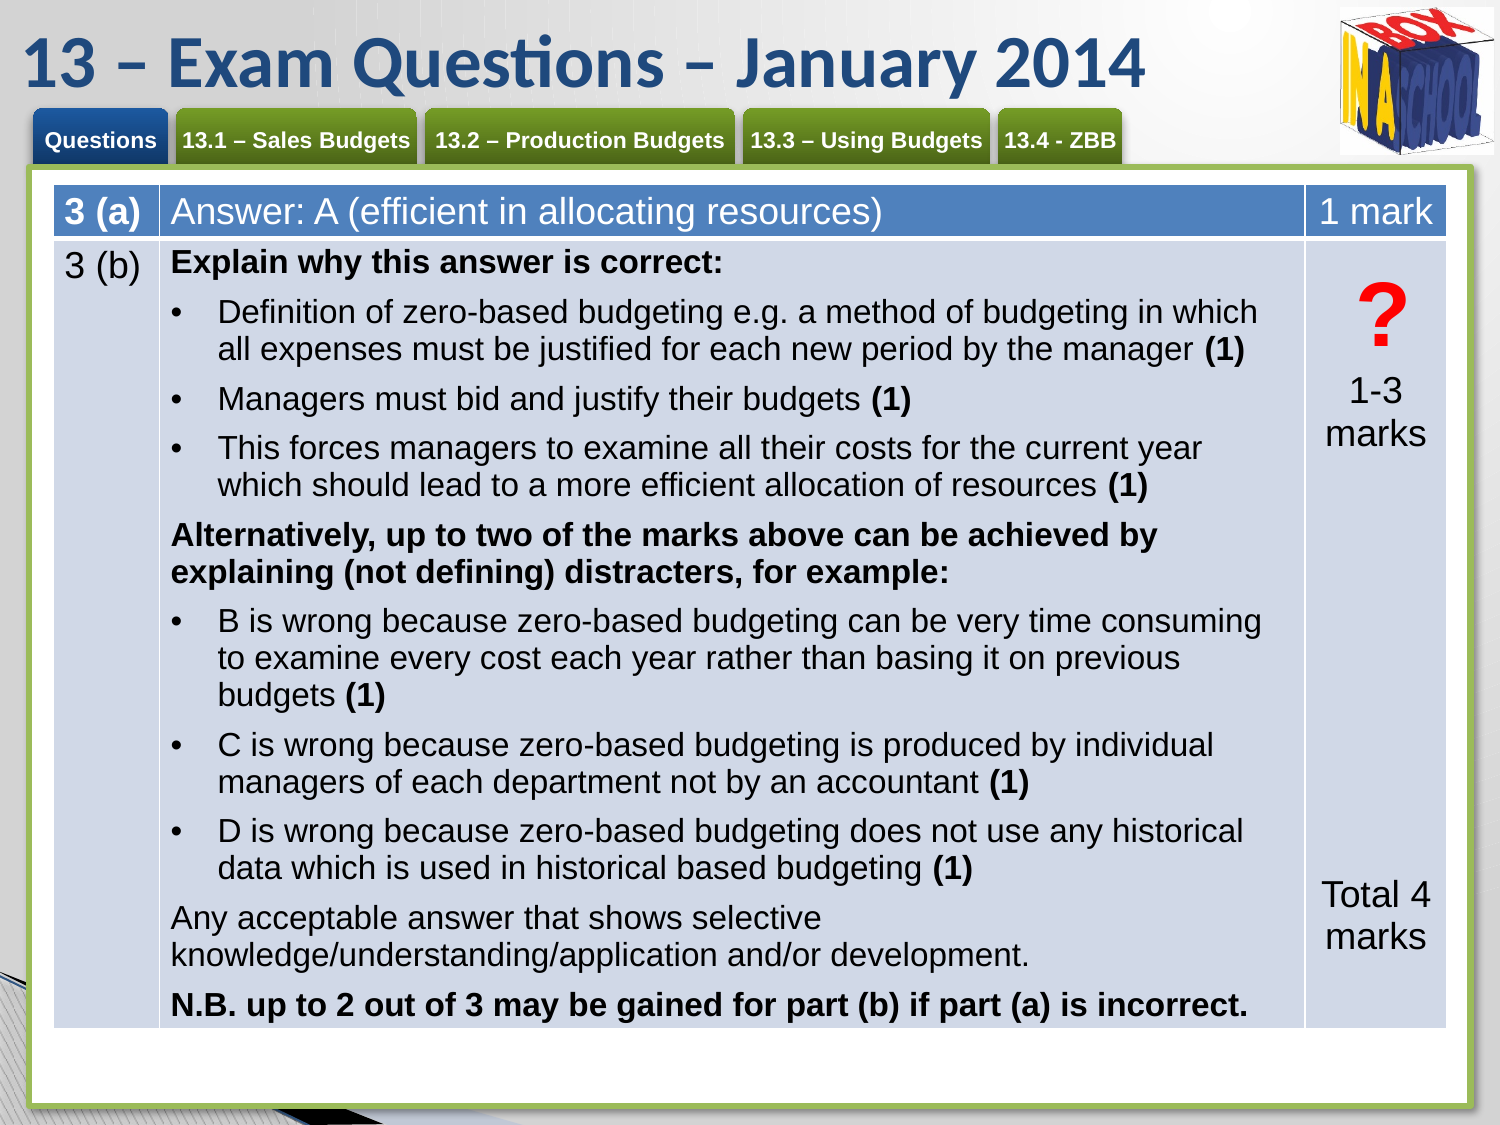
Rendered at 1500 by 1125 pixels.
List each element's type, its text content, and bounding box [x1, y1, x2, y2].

title 13 – Exam Questions – January 2014 [5, 7, 1276, 109]
table_cell 1-3 marks Total 4 marks [1306, 241, 1446, 1028]
picture [281, 1114, 303, 1125]
table_header Answer: A (efficient in allocating resources) [160, 185, 1304, 236]
table_header 1 mark [1306, 185, 1446, 236]
table_cell Explain why this answer is correct: Definition of zero-based budgeting e.g. a method of budgeting in which all expenses must be justified for each new period by the manager (1) Managers must bid and justify their budgets (1) This forces managers to examine all their costs for the current year which should lead to a more efficient allocation of resources (1) Alternatively, up to two of the marks above can be achieved by explaining (not defining) distracters, for example: B is wrong because zero-based budgeting can be very time consuming to examine every cost each year rather than basing it on previous budgets (1) C is wrong because zero-based budgeting is produced by individual managers of each department not by an accountant (1) D is wrong because zero-based budgeting does not use any historical data which is used in historical based budgeting (1) Any acceptable answer that shows selective knowledge/understanding/application and/or development. N.B. up to 2 out of 3 may be gained for part (b) if part (a) is incorrect. [160, 241, 1304, 1028]
picture [1340, 7, 1495, 155]
text_box ? [1340, 247, 1400, 372]
table_header 3 (a) [54, 185, 159, 236]
table_cell 3 (b) [54, 241, 159, 1028]
